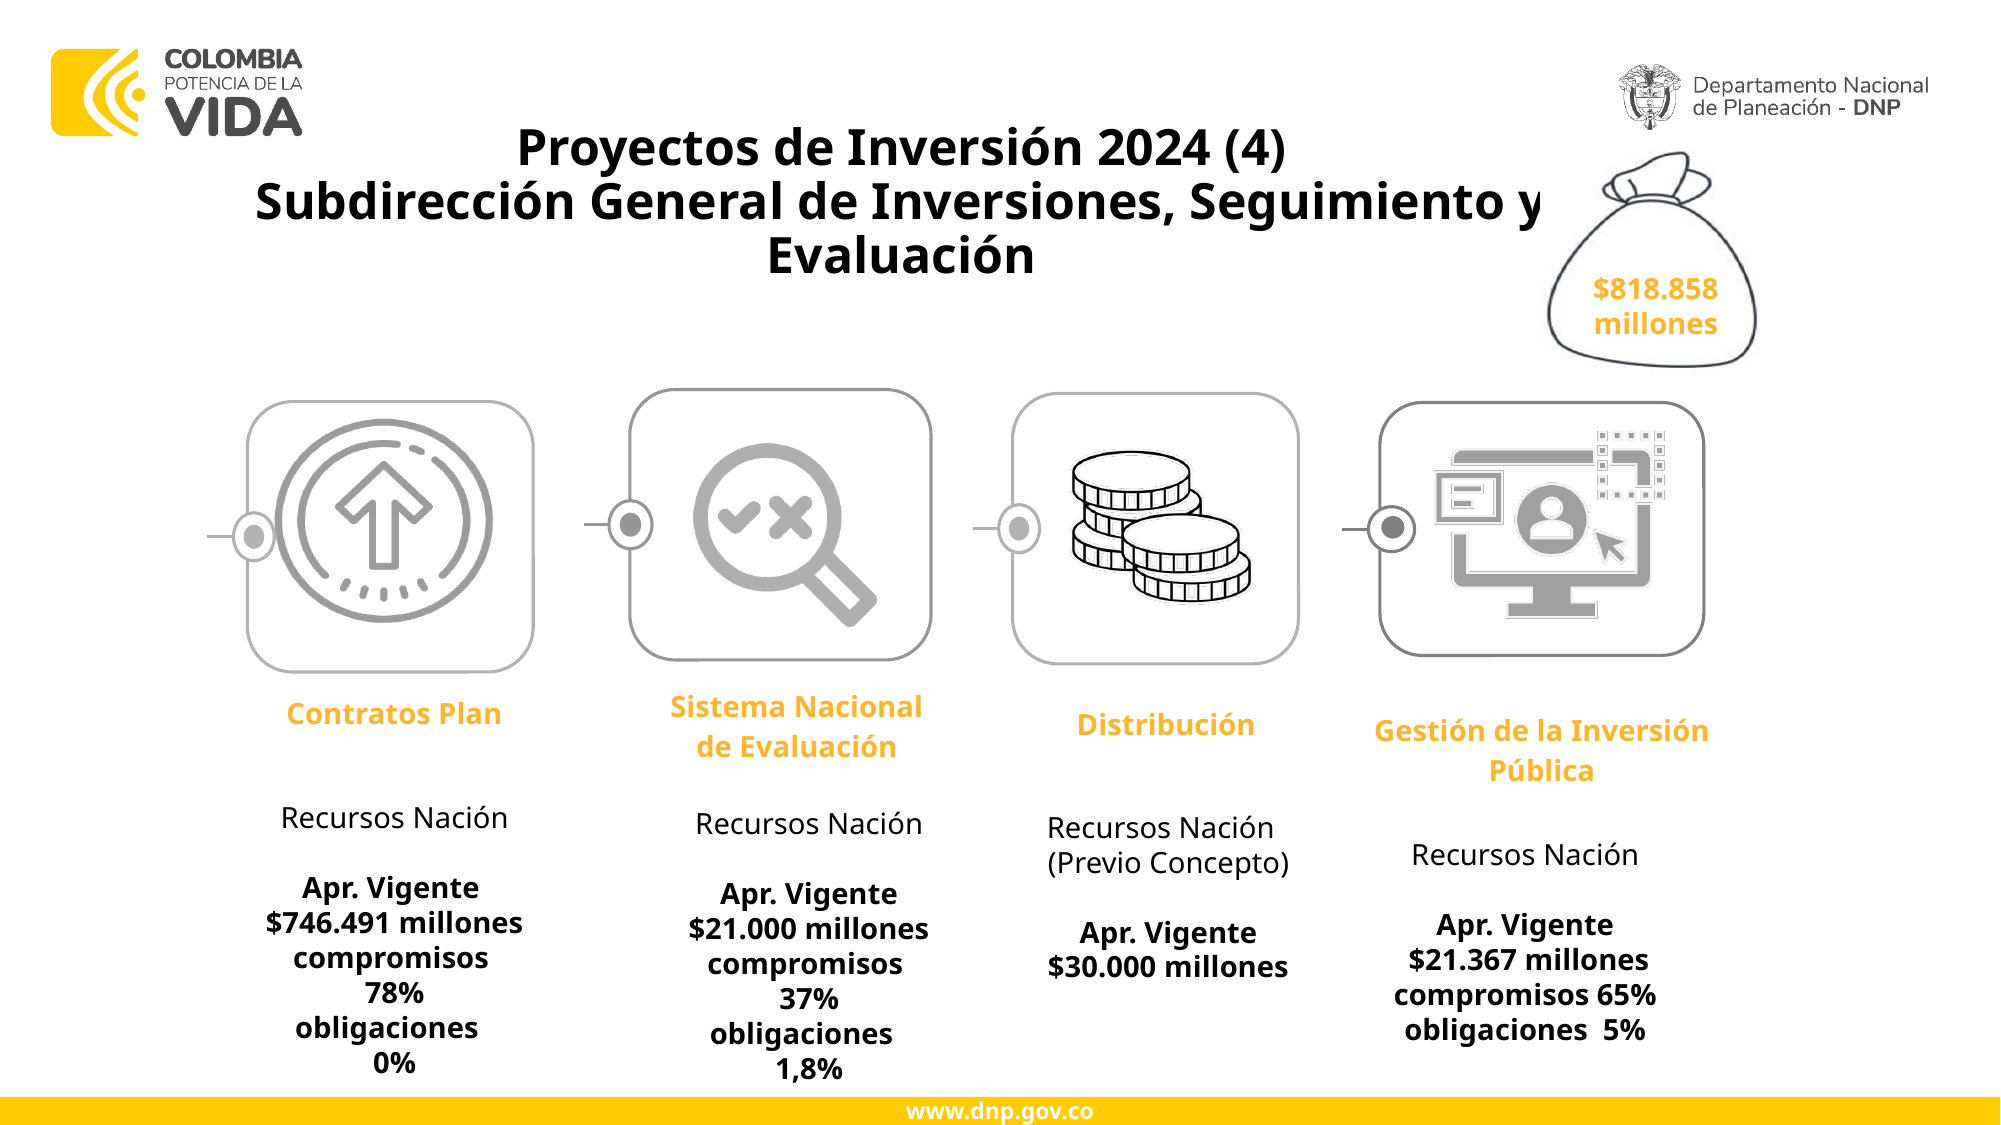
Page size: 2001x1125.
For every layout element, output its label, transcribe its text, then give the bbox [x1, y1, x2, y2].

text_box [383, 869, 697, 1000]
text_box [1356, 708, 1728, 1042]
text_box Recursos Nación Apr. Vigente $21.000 millones compromisos 37% obligaciones 1,8% [635, 920, 984, 1051]
text_box Recursos Nación (Previo Concepto) Apr. Vigente $30.000 millones [1002, 834, 1334, 994]
text_box Sistema Nacional de Evaluación [641, 717, 953, 787]
picture [1540, 0, 1989, 378]
title Proyectos de Inversión 2024 (4) Subdirección General de Inversiones, Seguimiento y Evaluación [216, 81, 1588, 292]
picture [11, 9, 342, 176]
picture [1050, 419, 1264, 633]
text_box Recursos Nación Apr. Vigente $746.491 millones compromisos 78% obligaciones 0% [176, 878, 383, 1000]
picture [1430, 412, 1668, 649]
text_box Contratos Plan [237, 675, 552, 745]
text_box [972, 393, 1299, 402]
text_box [972, 656, 1299, 664]
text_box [584, 389, 931, 660]
text_box [1142, 904, 1356, 1035]
text_box Distribución [1008, 686, 1324, 756]
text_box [931, 402, 1704, 656]
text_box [207, 401, 877, 672]
